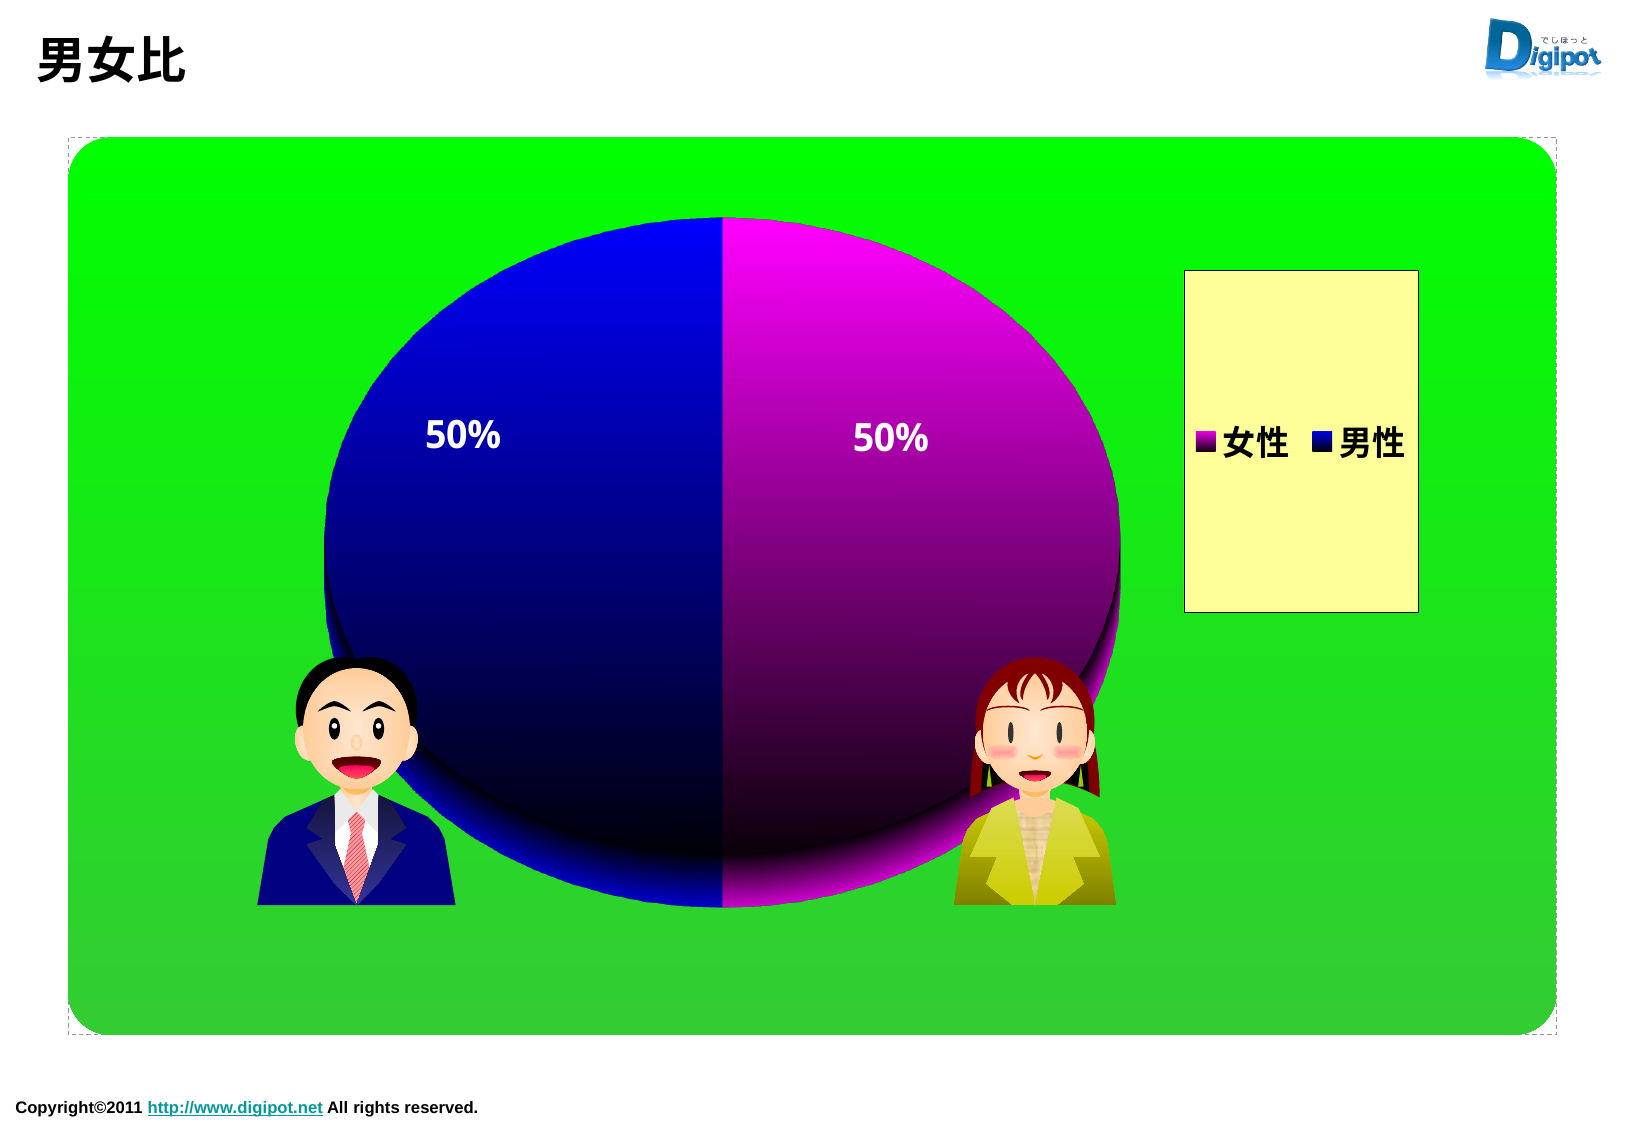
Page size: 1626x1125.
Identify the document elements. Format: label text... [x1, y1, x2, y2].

text_box [68, 137, 1557, 1035]
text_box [954, 657, 1116, 906]
title 男女比 [21, 19, 881, 98]
picture [1485, 18, 1602, 82]
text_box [257, 656, 456, 906]
chart [247, 192, 1419, 916]
